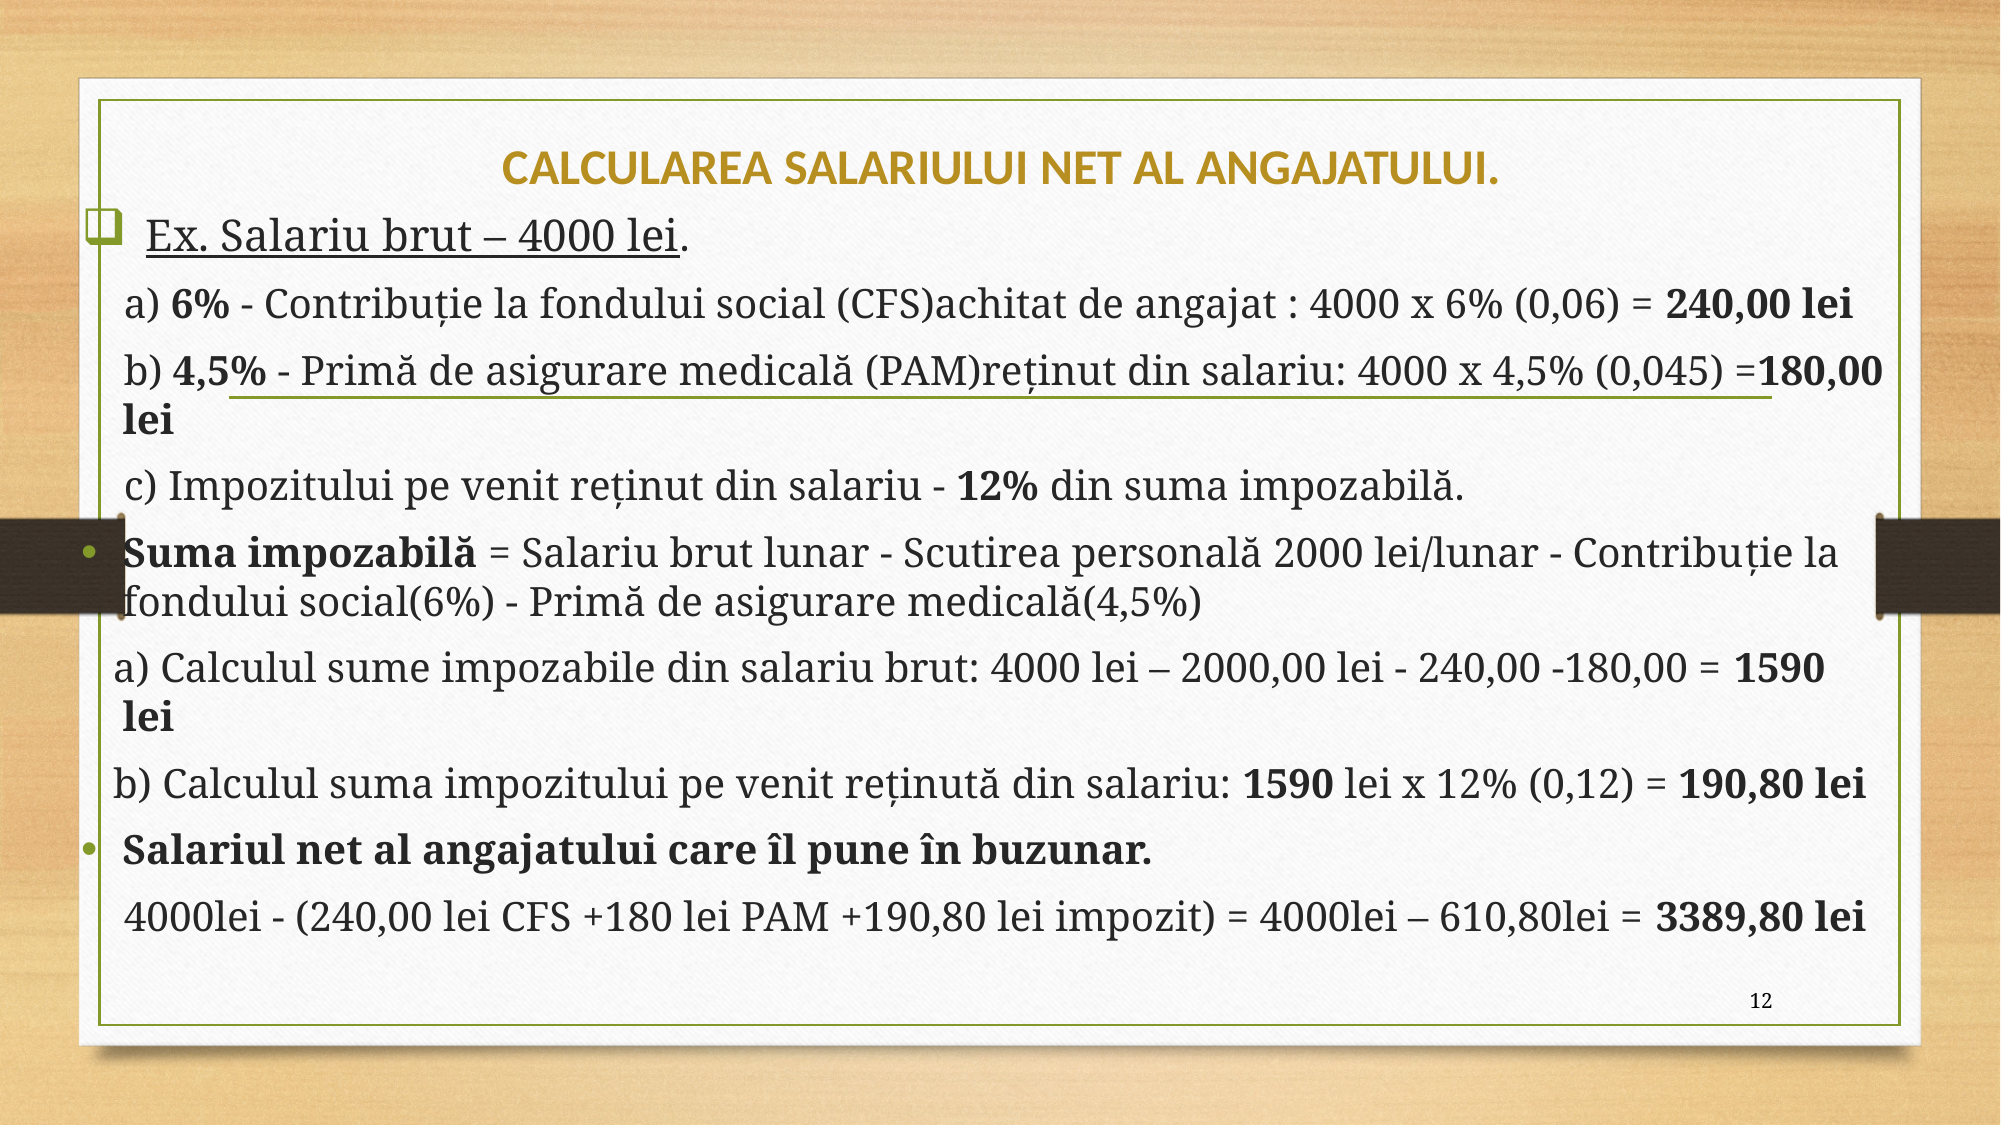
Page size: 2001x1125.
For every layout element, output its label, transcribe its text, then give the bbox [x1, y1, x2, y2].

list Ex. Salariu brut – 4000 lei. a) 6% - Contribuție la fondului social (CFS)achitat de angajat : 4000 x 6% (0,06) = 240,00 lei b) 4,5% - Primă de asigurare medicală (PAM)reținut din salariu: 4000 x 4,5% (0,045) =180,00 lei c) Impozitului pe venit reţinut din salariu - 12% din suma impozabilă. Suma impozabilă = Salariu brut lunar - Scutirea personală 2000 lei/lunar - Contribuție la fondului social(6%) - Primă de asigurare medicală(4,5%) a) Calculul sume impozabile din salariu brut: 4000 lei – 2000,00 lei - 240,00 -180,00 = 1590 lei b) Calculul suma impozitului pe venit reţinută din salariu: 1590 lei x 12% (0,12) = 190,80 lei Salariul net al angajatului care îl pune în buzunar. 4000lei - (240,00 lei CFS +180 lei PAM +190,80 lei impozit) = 4000lei – 610,80lei = 3389,80 lei [66, 200, 1900, 1036]
slide_number 12 [1698, 979, 1788, 1025]
title CALCULAREA SALARIULUI NET AL ANGAJATULUI. [102, 133, 1903, 196]
picture [0, 0, 2001, 1125]
